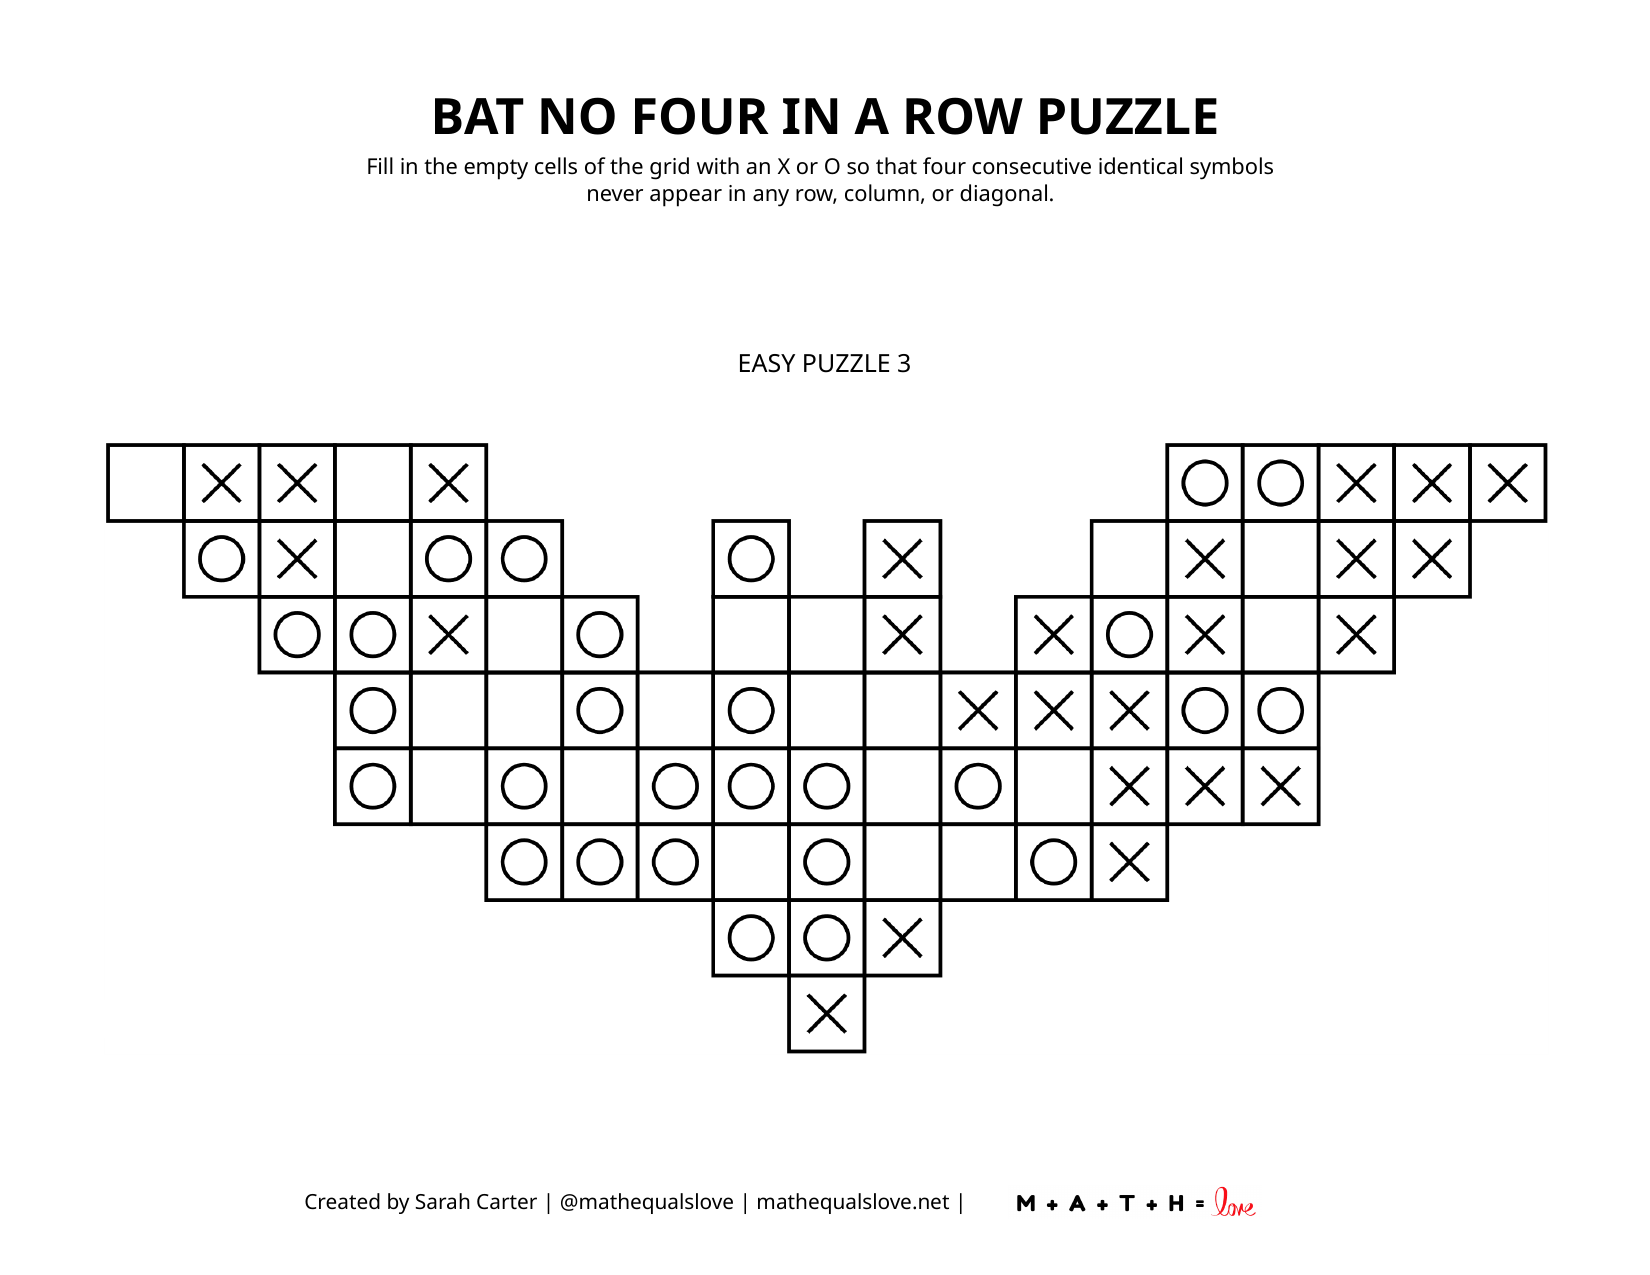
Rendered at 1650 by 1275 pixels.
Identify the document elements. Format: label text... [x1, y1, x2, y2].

text_box Created by Sarah Carter | @mathequalslove | mathequalslove.net | [289, 1181, 1119, 1221]
text_box Fill in the empty cells of the grid with an X or O so that four consecutive identical symbols never appear in any row, column, or diagonal. [331, 145, 1317, 213]
picture [1007, 1184, 1262, 1220]
text_box BAT NO FOUR IN A ROW PUZZLE [383, 77, 1267, 145]
picture [103, 441, 1549, 1055]
text_box EASY PUZZLE 3 [187, 347, 1463, 399]
